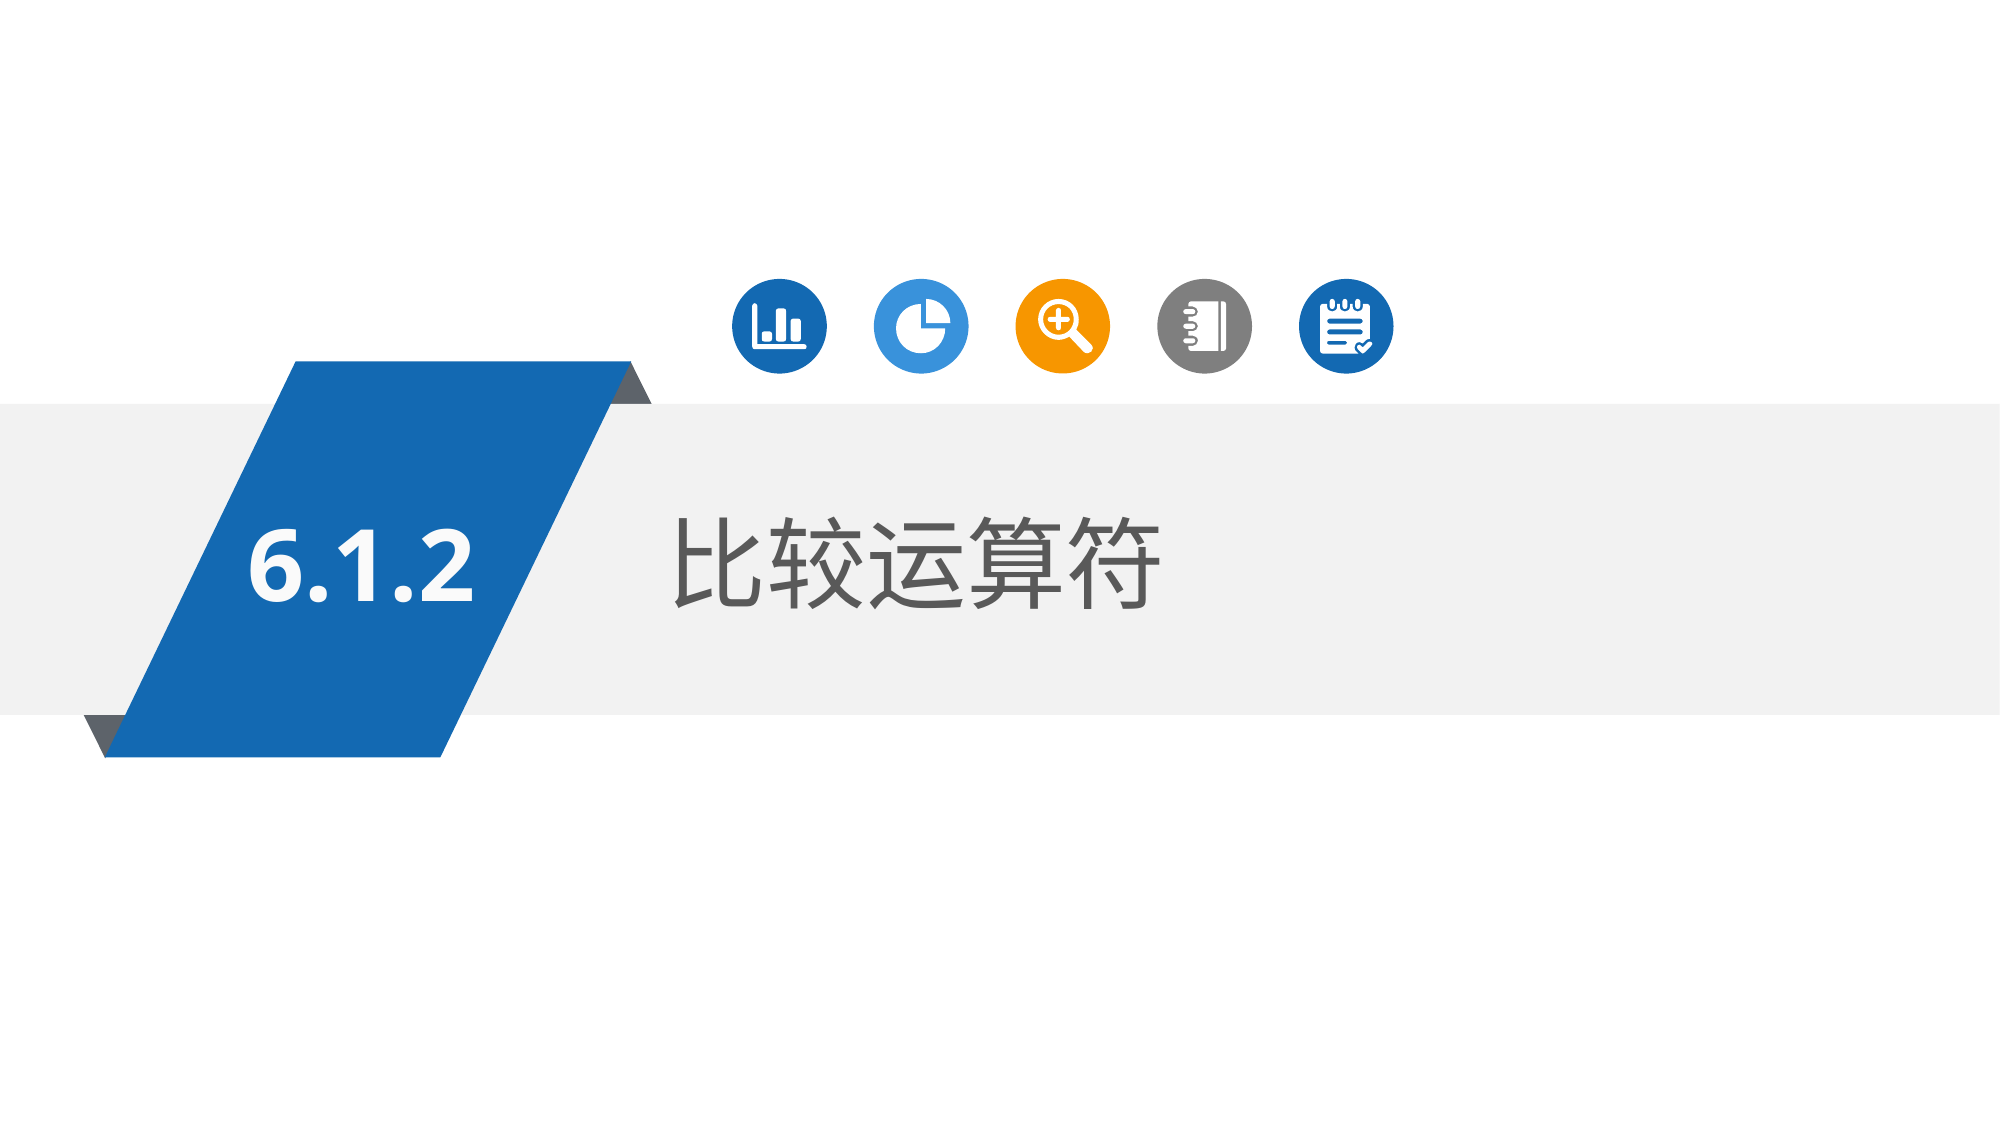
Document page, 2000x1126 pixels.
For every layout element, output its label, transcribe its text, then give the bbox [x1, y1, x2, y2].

text_box 6.1.2 [232, 494, 517, 630]
text_box 比较运算符 [651, 494, 1612, 630]
